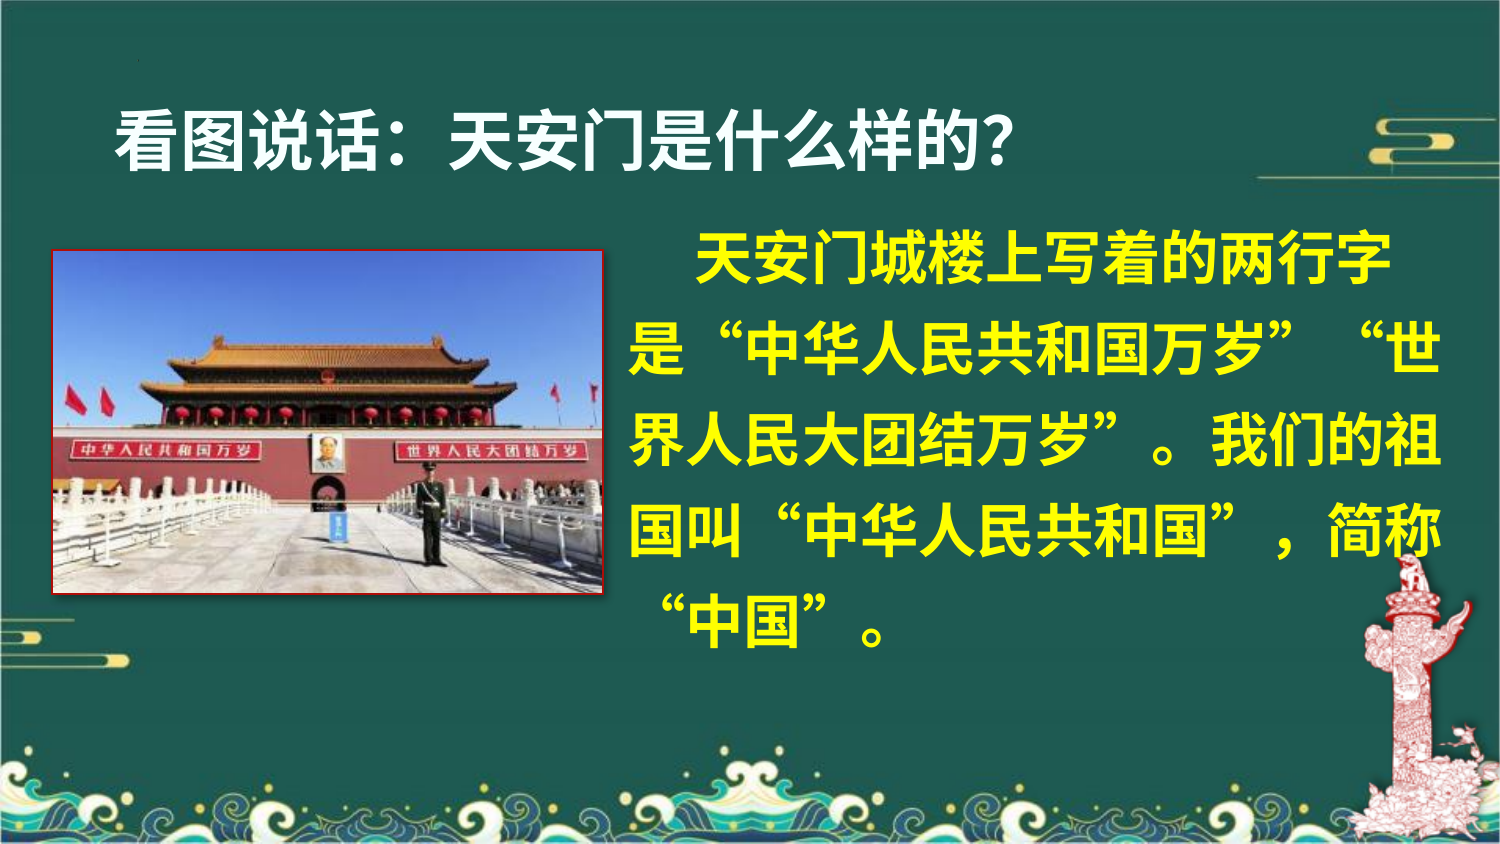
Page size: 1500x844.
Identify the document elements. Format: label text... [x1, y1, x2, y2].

text_box 看图说话：天安门是什么样的？ [29, 67, 1351, 187]
picture [0, 0, 1500, 844]
text_box 天安门城楼上写着的两行字是“中华人民共和国万岁”“世界人民大团结万岁”。我们的祖国叫“中华人民共和国”，简称“中国”。 [620, 192, 1459, 663]
